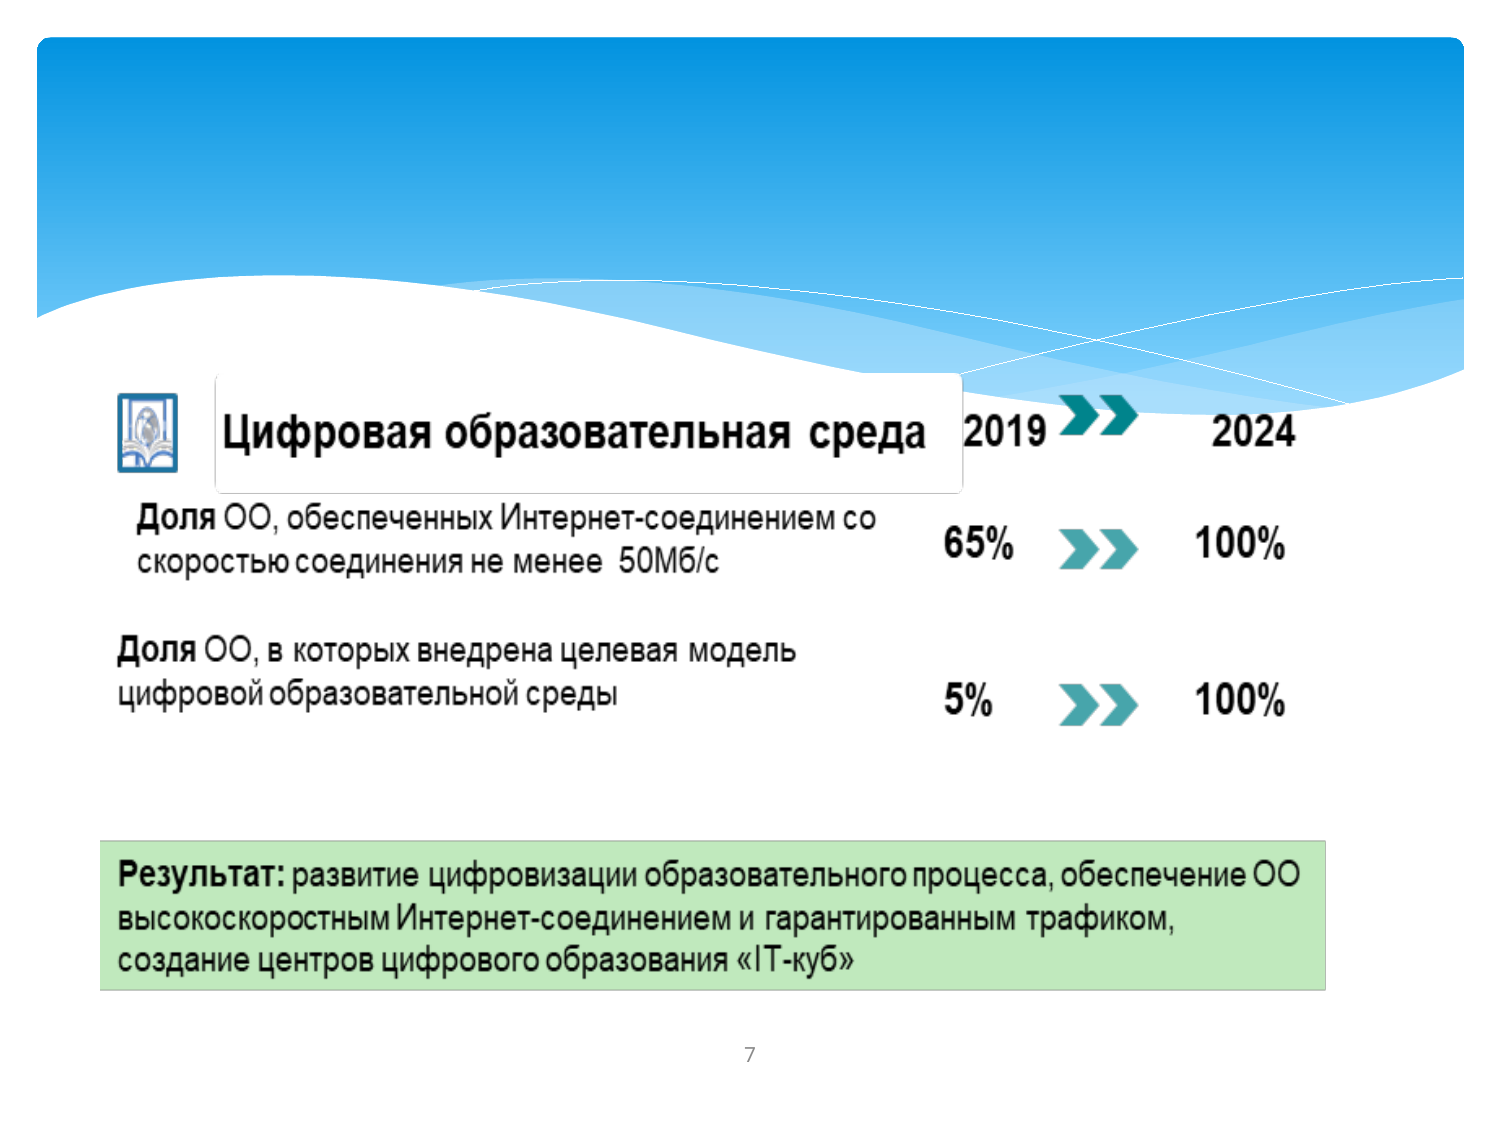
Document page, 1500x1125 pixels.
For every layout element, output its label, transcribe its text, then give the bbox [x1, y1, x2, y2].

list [100, 373, 1329, 1000]
slide_number 7 [654, 1025, 846, 1086]
